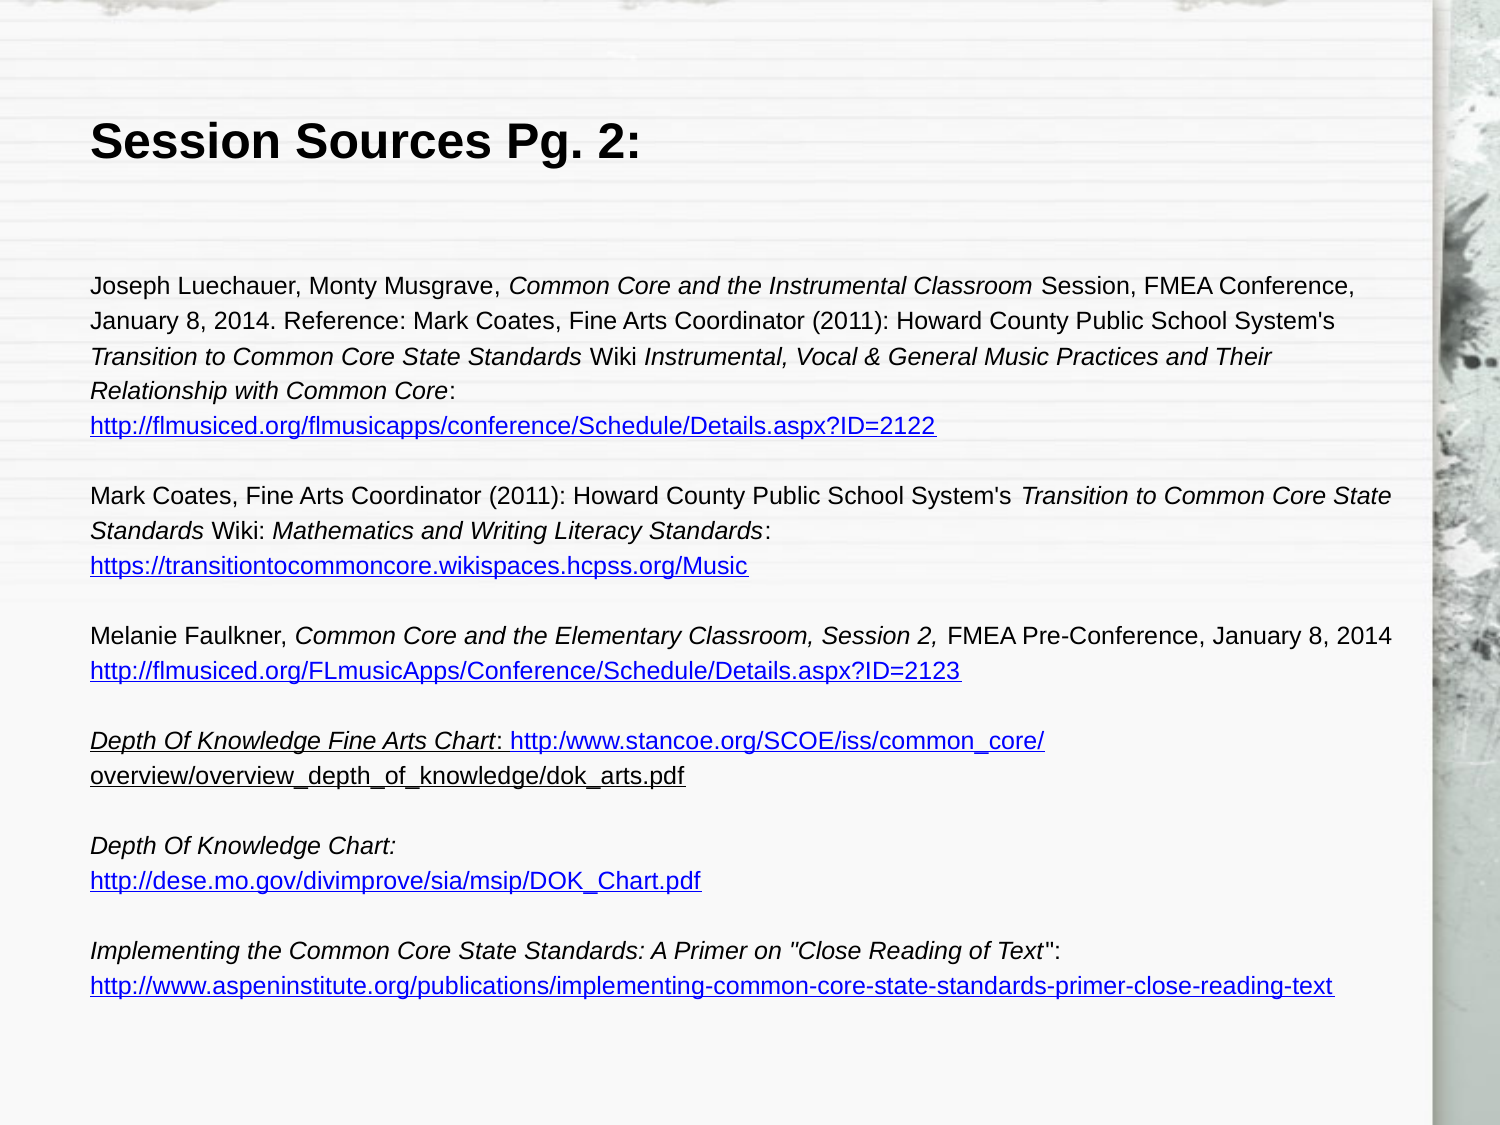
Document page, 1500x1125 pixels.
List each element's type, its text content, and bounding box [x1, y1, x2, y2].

picture [0, 0, 1500, 1125]
title Session Sources Pg. 2: [74, 44, 1426, 233]
list Joseph Luechauer, Monty Musgrave, Common Core and the Instrumental Classroom Session, FMEA Conference, January 8, 2014. Reference: Mark Coates, Fine Arts Coordinator (2011): Howard County Public School System's Transition to Common Core State Standards Wiki Instrumental, Vocal & General Music Practices and Their Relationship with Common Core: http://flmusiced.org/flmusicapps/conference/Schedule/Details.aspx?ID=2122 Mark Coates, Fine Arts Coordinator (2011): Howard County Public School System's Transition to Common Core State Standards Wiki: Mathematics and Writing Literacy Standards: https://transitiontocommoncore.wikispaces.hcpss.org/Music Melanie Faulkner, Common Core and the Elementary Classroom, Session 2, FMEA Pre-Conference, January 8, 2014 http://flmusiced.org/FLmusicApps/Conference/Schedule/Details.aspx?ID=2123 Depth Of Knowledge Fine Arts Chart: http:/www.stancoe.org/SCOE/iss/common_core/ overview/overview_depth_of_knowledge/dok_arts.pdf Depth Of Knowledge Chart: http://dese.mo.gov/divimprove/sia/msip/DOK_Chart.pdf Implementing the Common Core State Standards: A Primer on "Close Reading of Text": http://www.aspeninstitute.org/publications/implementing-common-core-state-standards-primer-close-reading-text [74, 262, 1426, 1061]
